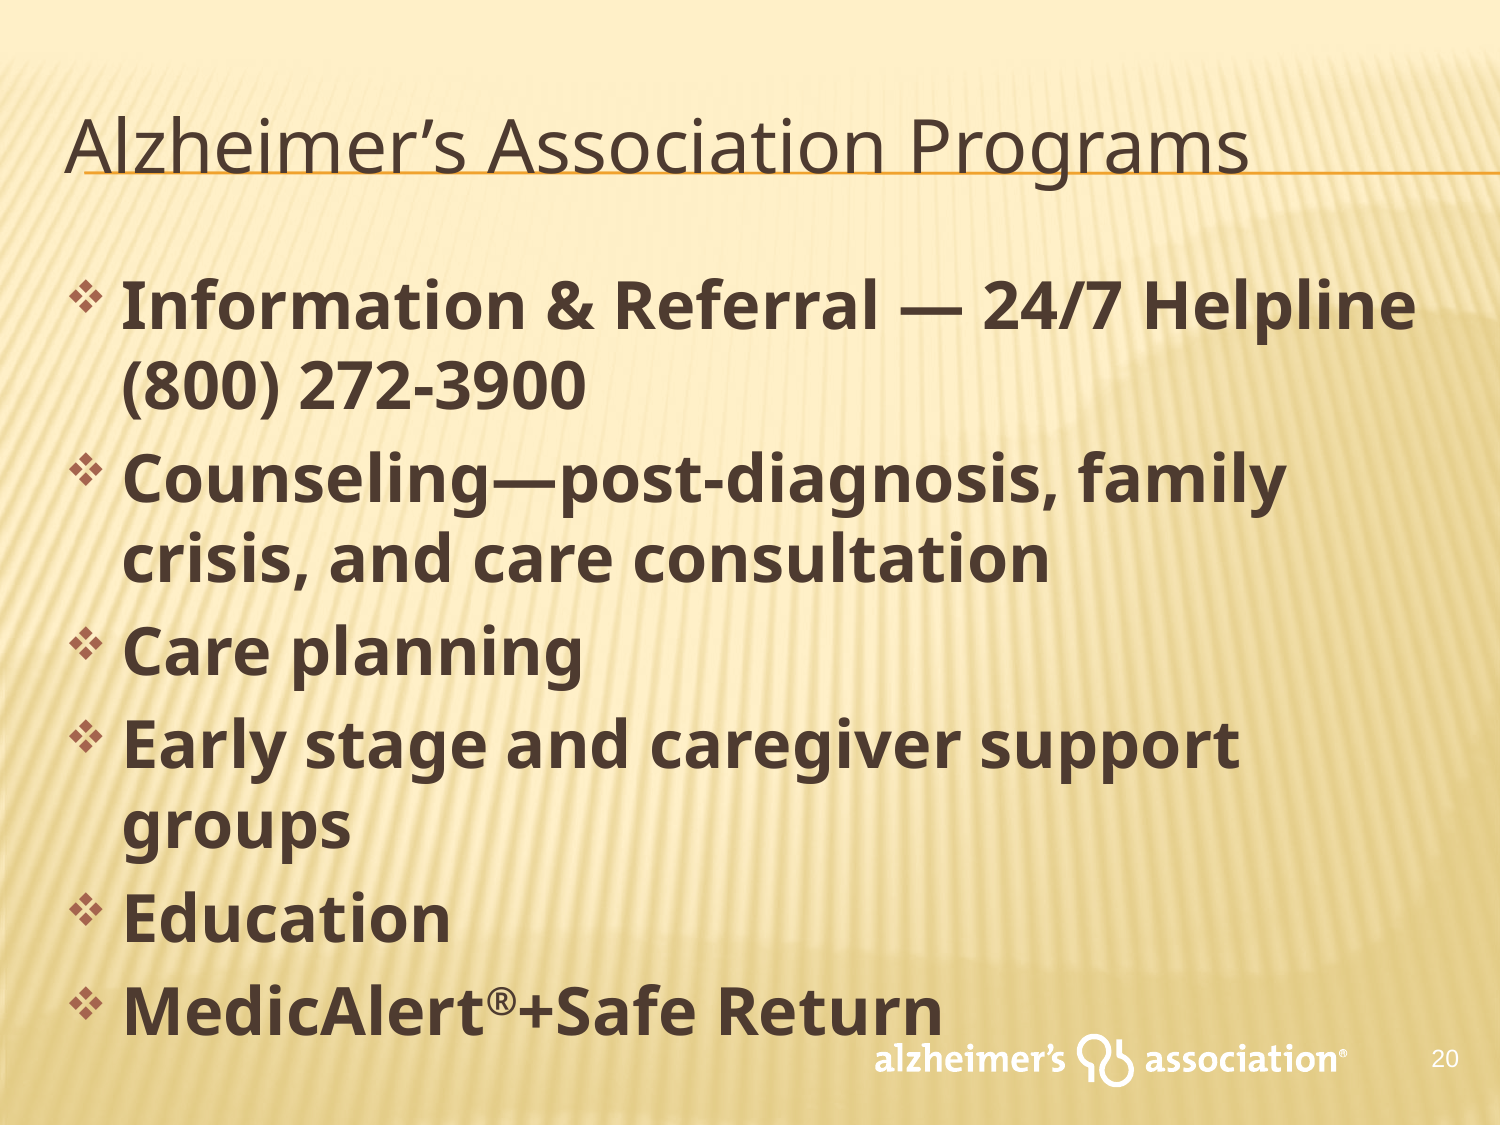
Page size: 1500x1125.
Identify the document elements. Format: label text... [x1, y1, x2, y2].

title Alzheimer’s Association Programs [50, 75, 1475, 213]
slide_number 20 [1350, 1034, 1475, 1084]
list Information & Referral — 24/7 Helpline (800) 272-3900 Counseling—post-diagnosis, family crisis, and care consultation Care planning Early stage and caregiver support groups Education MedicAlert®+Safe Return [49, 254, 1476, 998]
